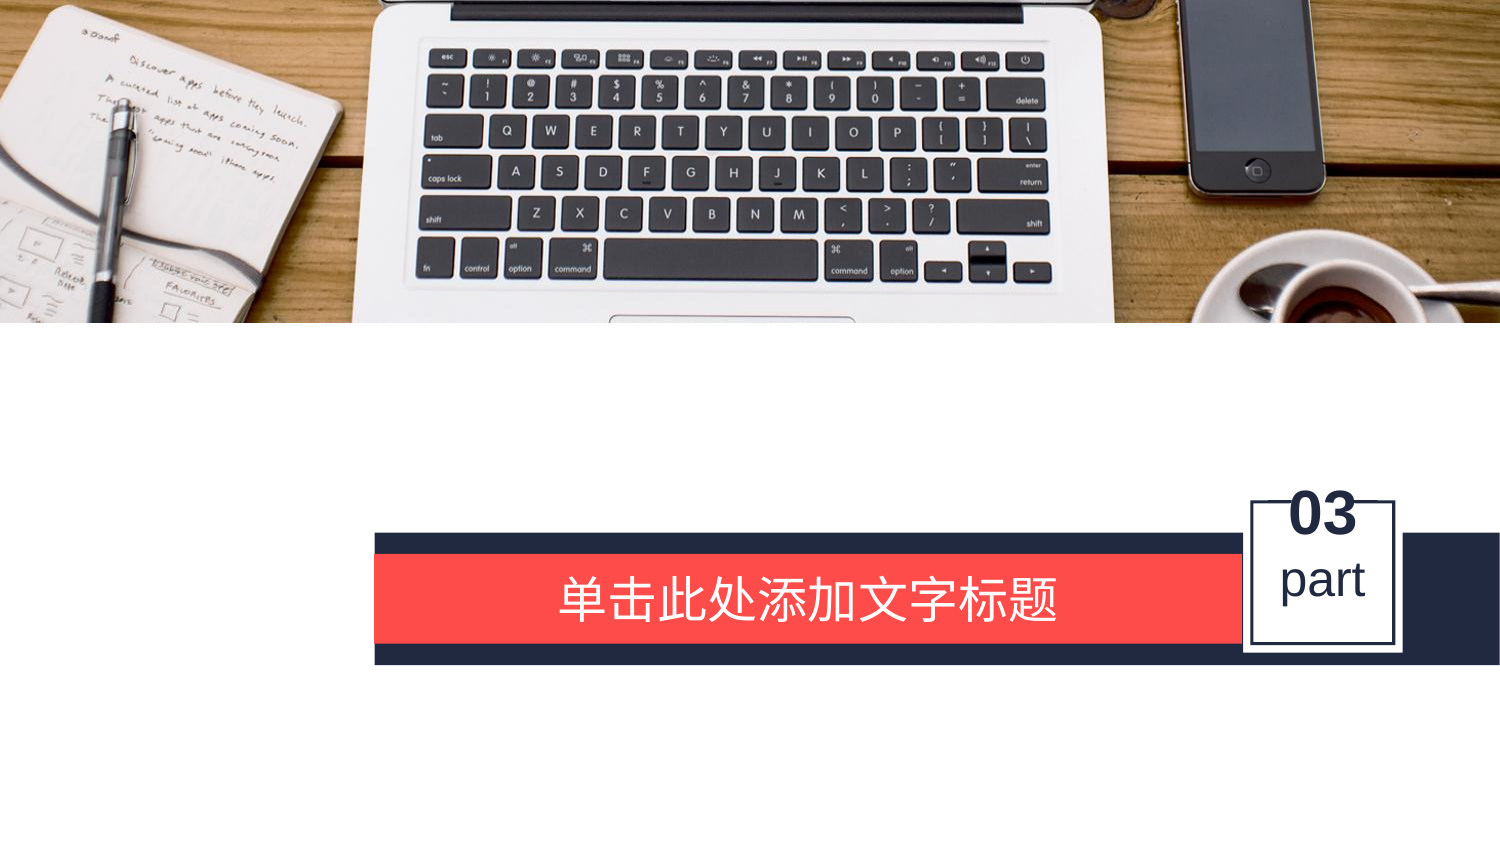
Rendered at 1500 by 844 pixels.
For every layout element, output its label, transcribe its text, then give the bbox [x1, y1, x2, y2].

text_box 03 part [1250, 500, 1395, 645]
text_box 单击此处添加文字标题 [373, 553, 1243, 645]
text_box [374, 532, 1500, 666]
picture [0, 0, 1500, 323]
